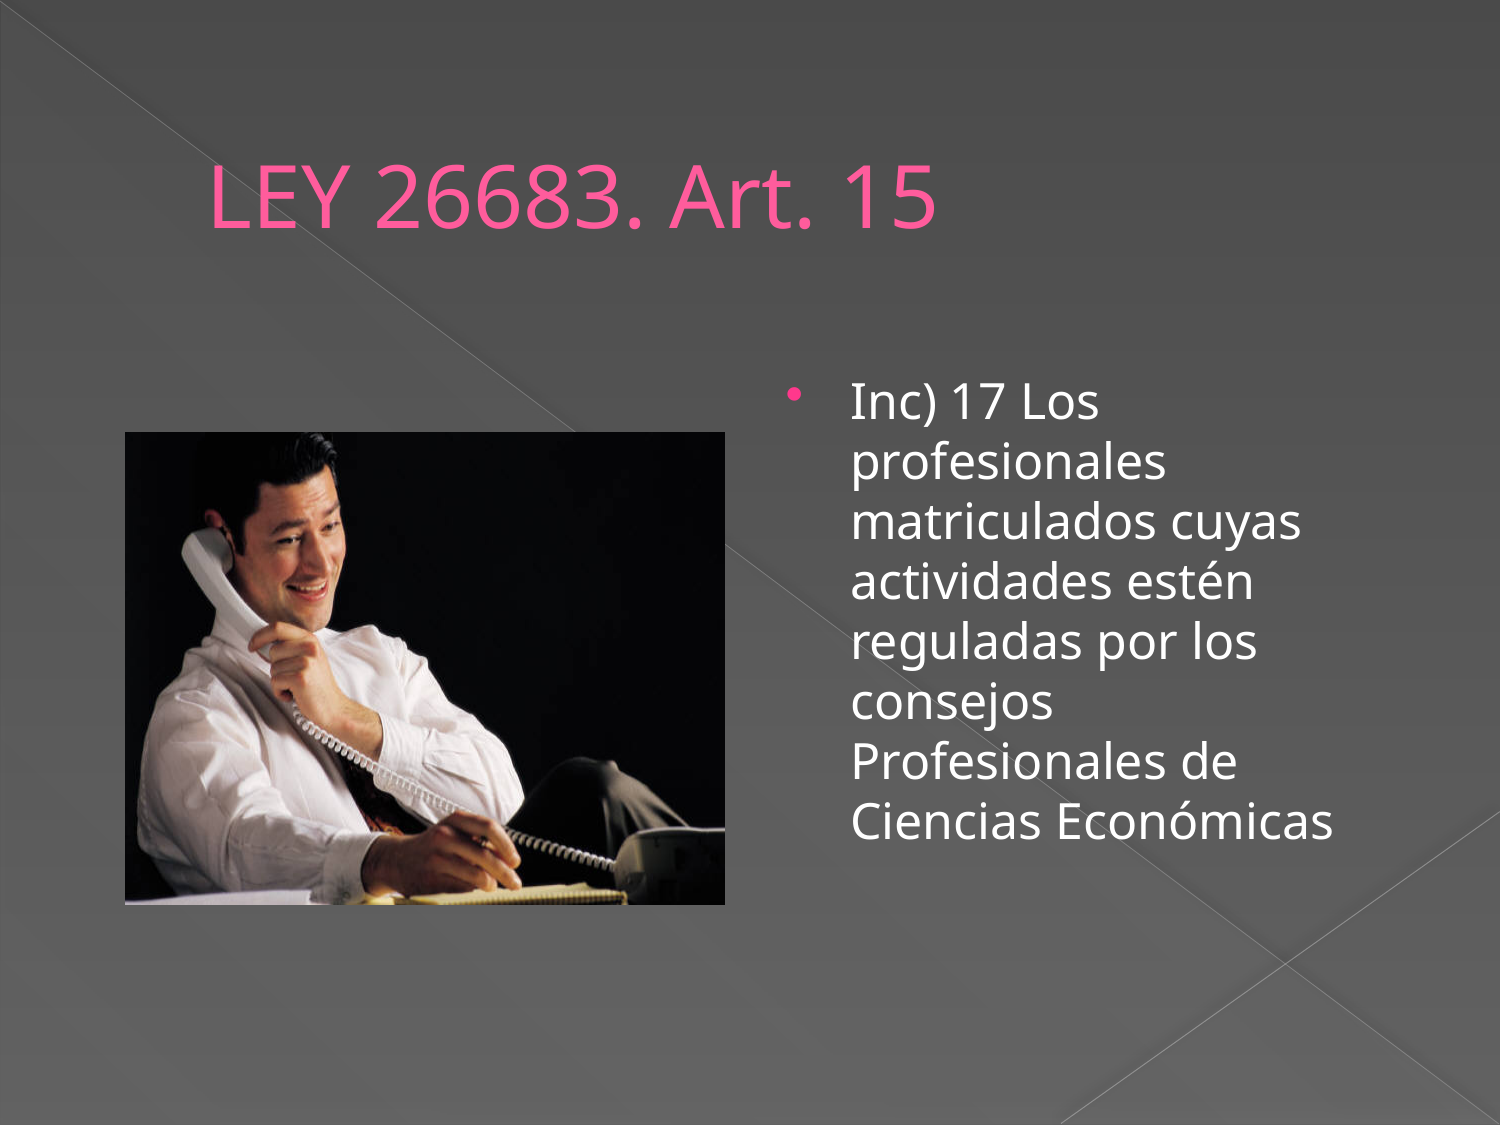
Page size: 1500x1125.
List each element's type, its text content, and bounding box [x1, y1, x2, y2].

title LEY 26683. Art. 15 [112, 99, 1388, 288]
list Inc) 17 Los profesionales matriculados cuyas actividades estén reguladas por los consejos Profesionales de Ciencias Económicas [761, 361, 1387, 1037]
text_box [124, 432, 726, 906]
